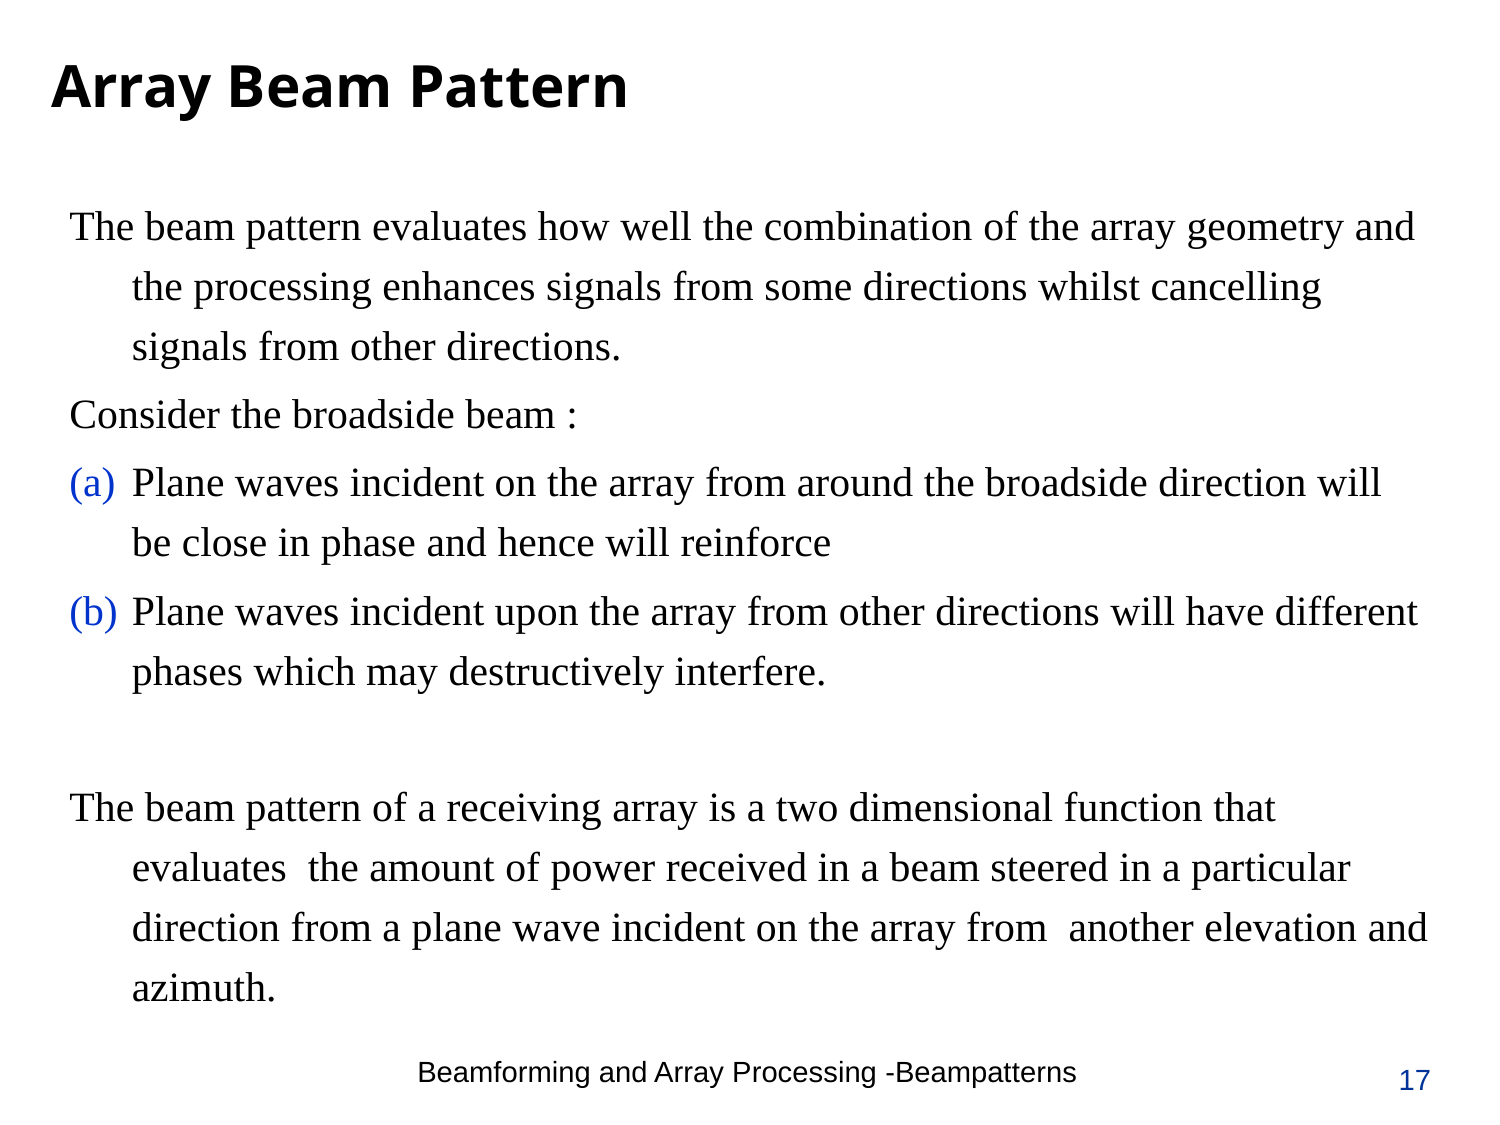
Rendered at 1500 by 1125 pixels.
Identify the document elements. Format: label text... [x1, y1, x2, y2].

text_box The beam pattern evaluates how well the combination of the array geometry and the processing enhances signals from some directions whilst cancelling signals from other directions. Consider the broadside beam : Plane waves incident on the array from around the broadside direction will be close in phase and hence will reinforce Plane waves incident upon the array from other directions will have different phases which may destructively interfere. The beam pattern of a receiving array is a two dimensional function that evaluates the amount of power received in a beam steered in a particular direction from a plane wave incident on the array from another elevation and azimuth. [54, 181, 1447, 1024]
slide_number 17 [1207, 1055, 1447, 1102]
title Array Beam Pattern [35, 41, 656, 167]
